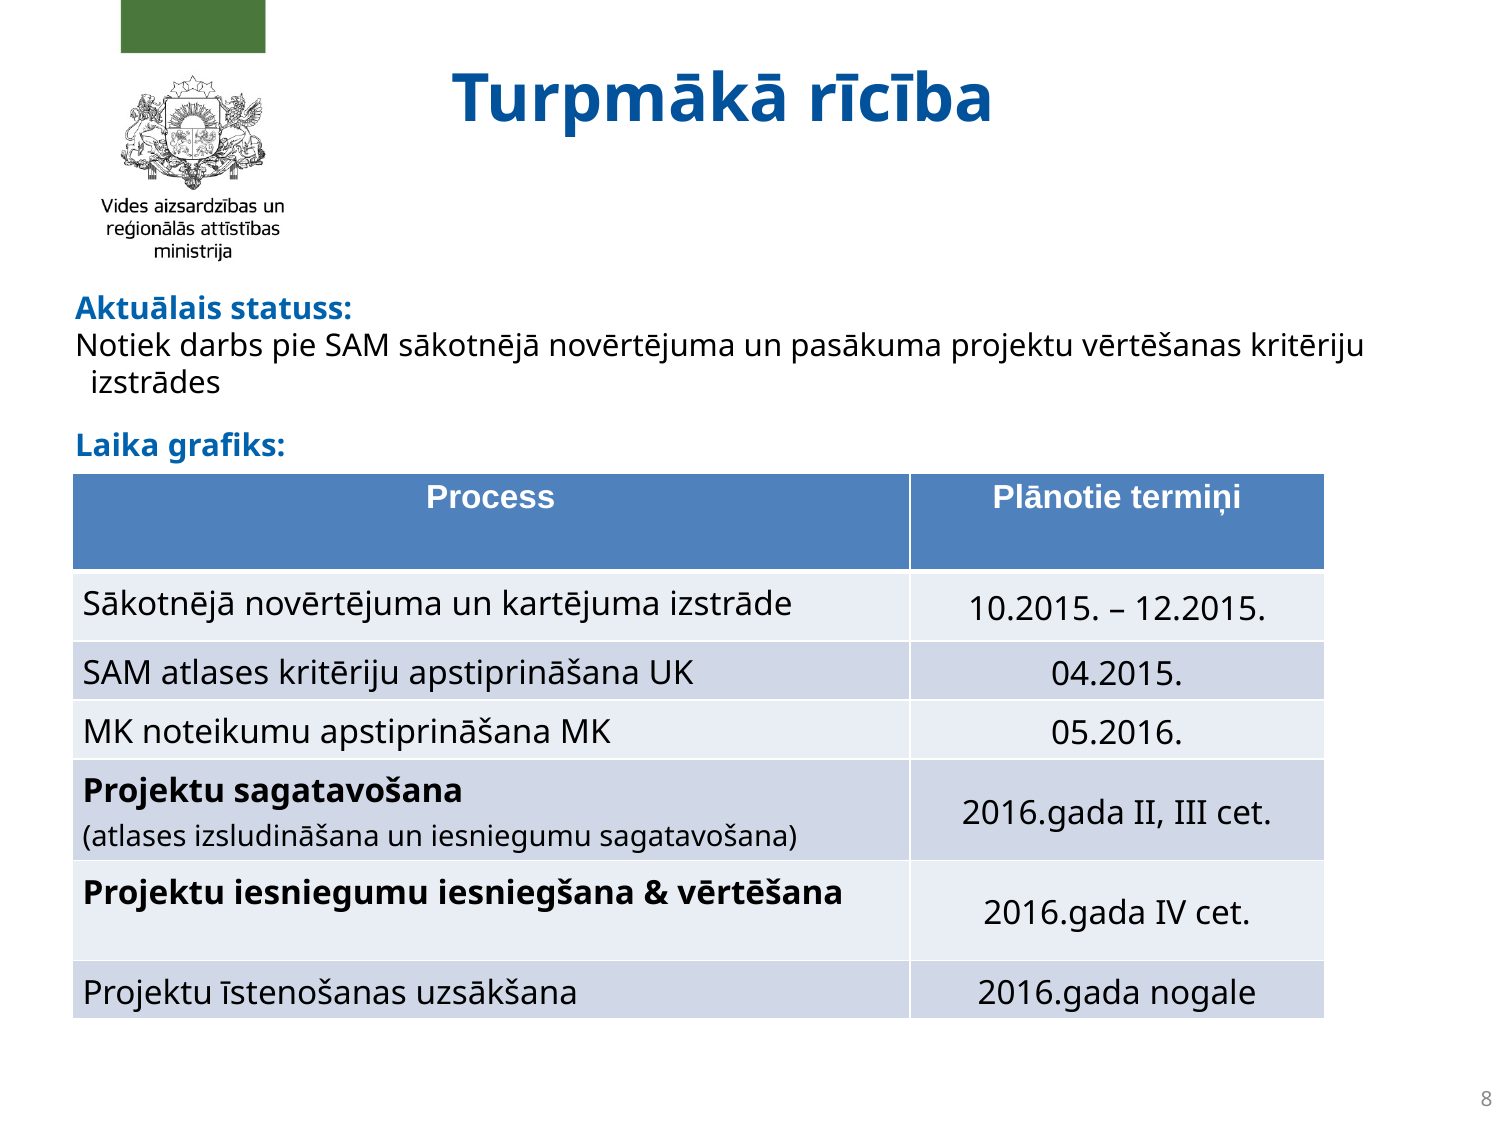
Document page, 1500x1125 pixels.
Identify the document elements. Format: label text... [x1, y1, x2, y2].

table_cell 2016.gada IV cet. [911, 861, 1324, 960]
text_box Aktuālais statuss: Notiek darbs pie SAM sākotnējā novērtējuma un pasākuma projektu vērtēšanas kritēriju izstrādes Laika grafiks: [60, 200, 1471, 457]
table_cell SAM atlases kritēriju apstiprināšana UK [73, 642, 909, 699]
table_cell Projektu sagatavošana (atlases izsludināšana un iesniegumu sagatavošana) [73, 760, 909, 860]
table_cell 2016.gada nogale [911, 961, 1324, 1018]
table_header Plānotie termiņi [911, 474, 1324, 569]
table_cell MK noteikumu apstiprināšana MK [73, 701, 909, 758]
table_cell 05.2016. [911, 701, 1324, 758]
table_cell Projektu īstenošanas uzsākšana [73, 961, 909, 1018]
table_cell 04.2015. [911, 642, 1324, 699]
table_cell Sākotnējā novērtējuma un kartējuma izstrāde [73, 574, 909, 640]
table_cell 2016.gada II, III cet. [911, 760, 1324, 860]
table_cell 10.2015. – 12.2015. [911, 574, 1324, 640]
table_header Process [73, 474, 909, 569]
text_box Turpmākā rīcība [0, 47, 1447, 162]
slide_number 8 [1433, 1074, 1500, 1125]
picture [48, 0, 338, 47]
table_cell Projektu iesniegumu iesniegšana & vērtēšana [73, 861, 909, 960]
picture [48, 162, 338, 321]
